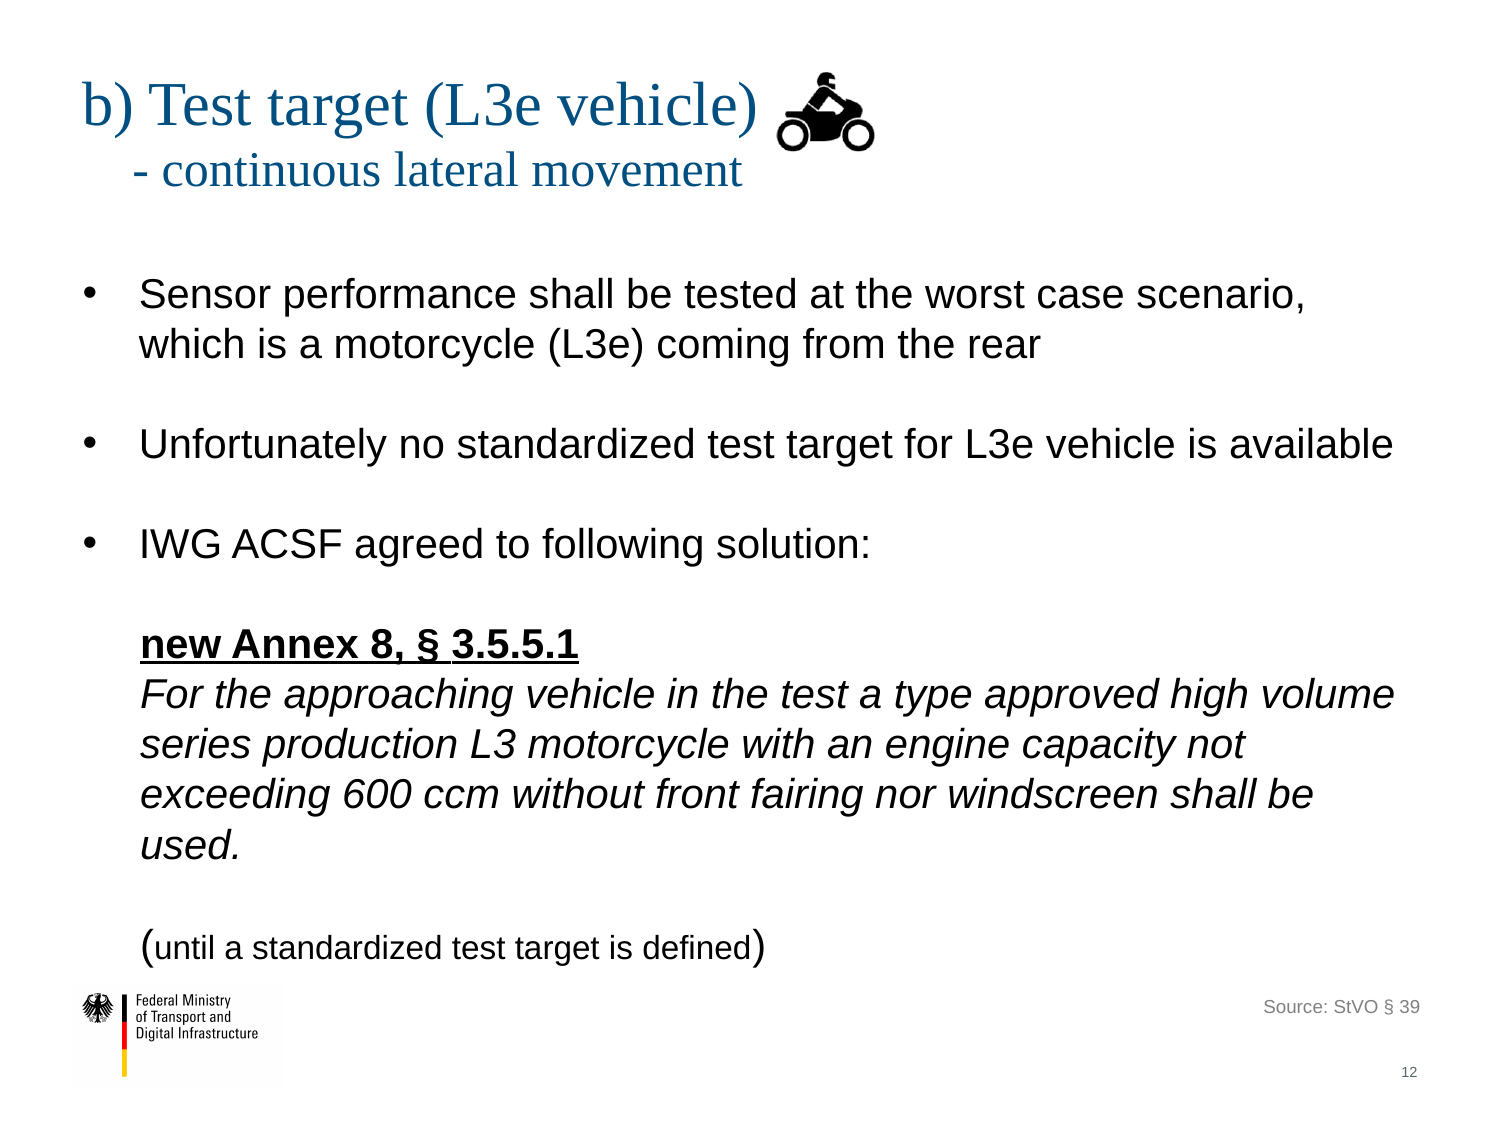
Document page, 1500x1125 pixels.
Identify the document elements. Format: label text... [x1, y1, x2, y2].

picture [73, 983, 283, 1088]
slide_number 12 [1382, 1051, 1418, 1083]
text_box Source: StVO § 39 [1128, 987, 1436, 1025]
title b) Test target (L3e vehicle) - continuous lateral movement [82, 66, 1004, 250]
list Sensor performance shall be tested at the worst case scenario, which is a motorcycle (L3e) coming from the rear Unfortunately no standardized test target for L3e vehicle is available IWG ACSF agreed to following solution: new Annex 8, § 3.5.5.1 For the approaching vehicle in the test a type approved high volume series production L3 motorcycle with an engine capacity not exceeding 600 ccm without front fairing nor windscreen shall be used. (until a standardized test target is defined) [82, 267, 1418, 941]
picture [773, 66, 875, 157]
